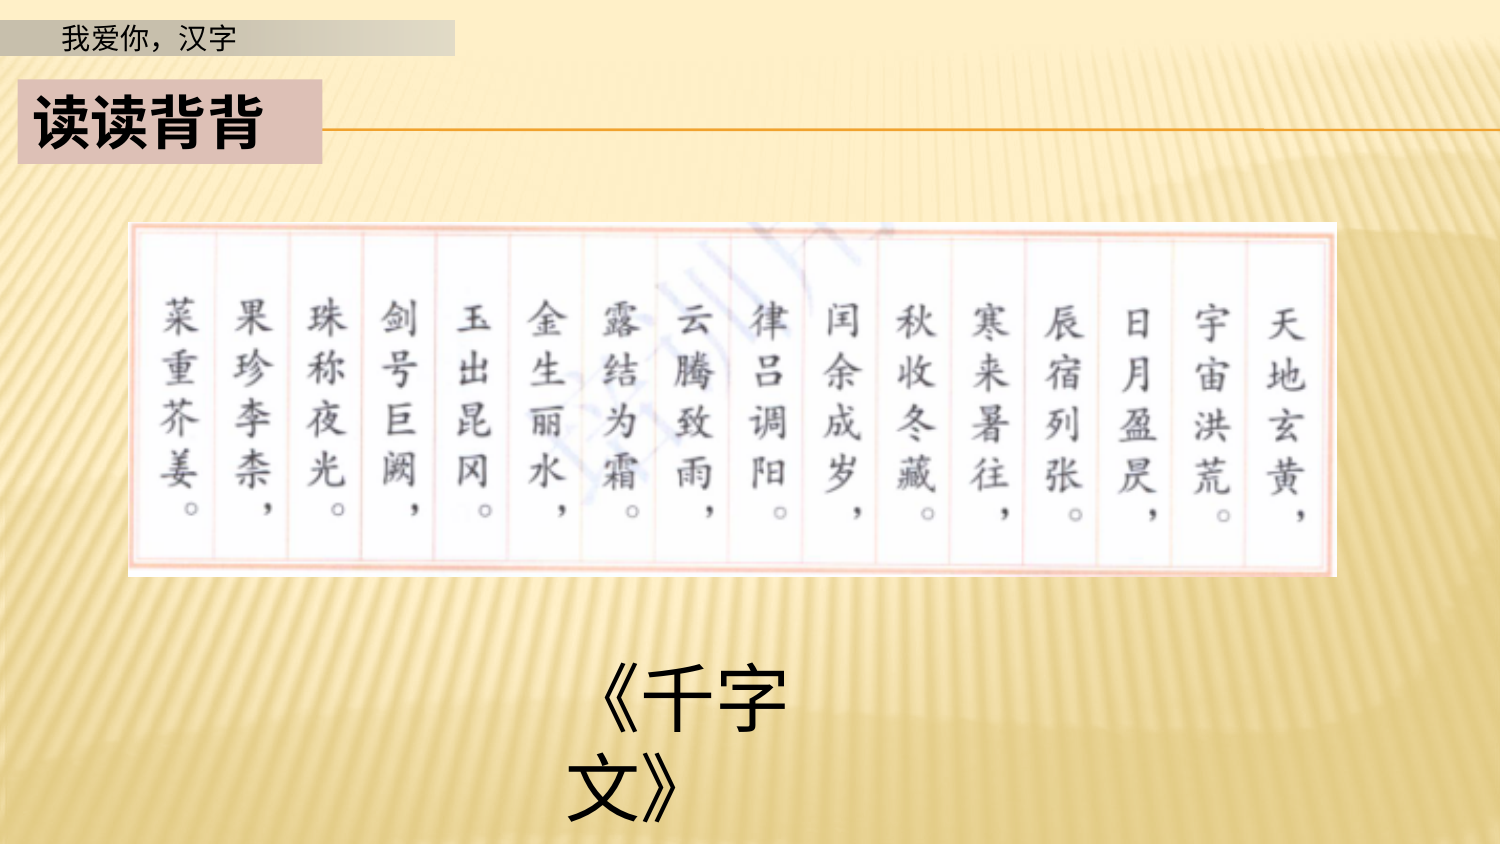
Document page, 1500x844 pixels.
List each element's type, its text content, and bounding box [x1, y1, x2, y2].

text_box 《千字文》 [550, 644, 950, 840]
text_box 读读背背 [17, 79, 323, 164]
picture [128, 222, 1338, 578]
